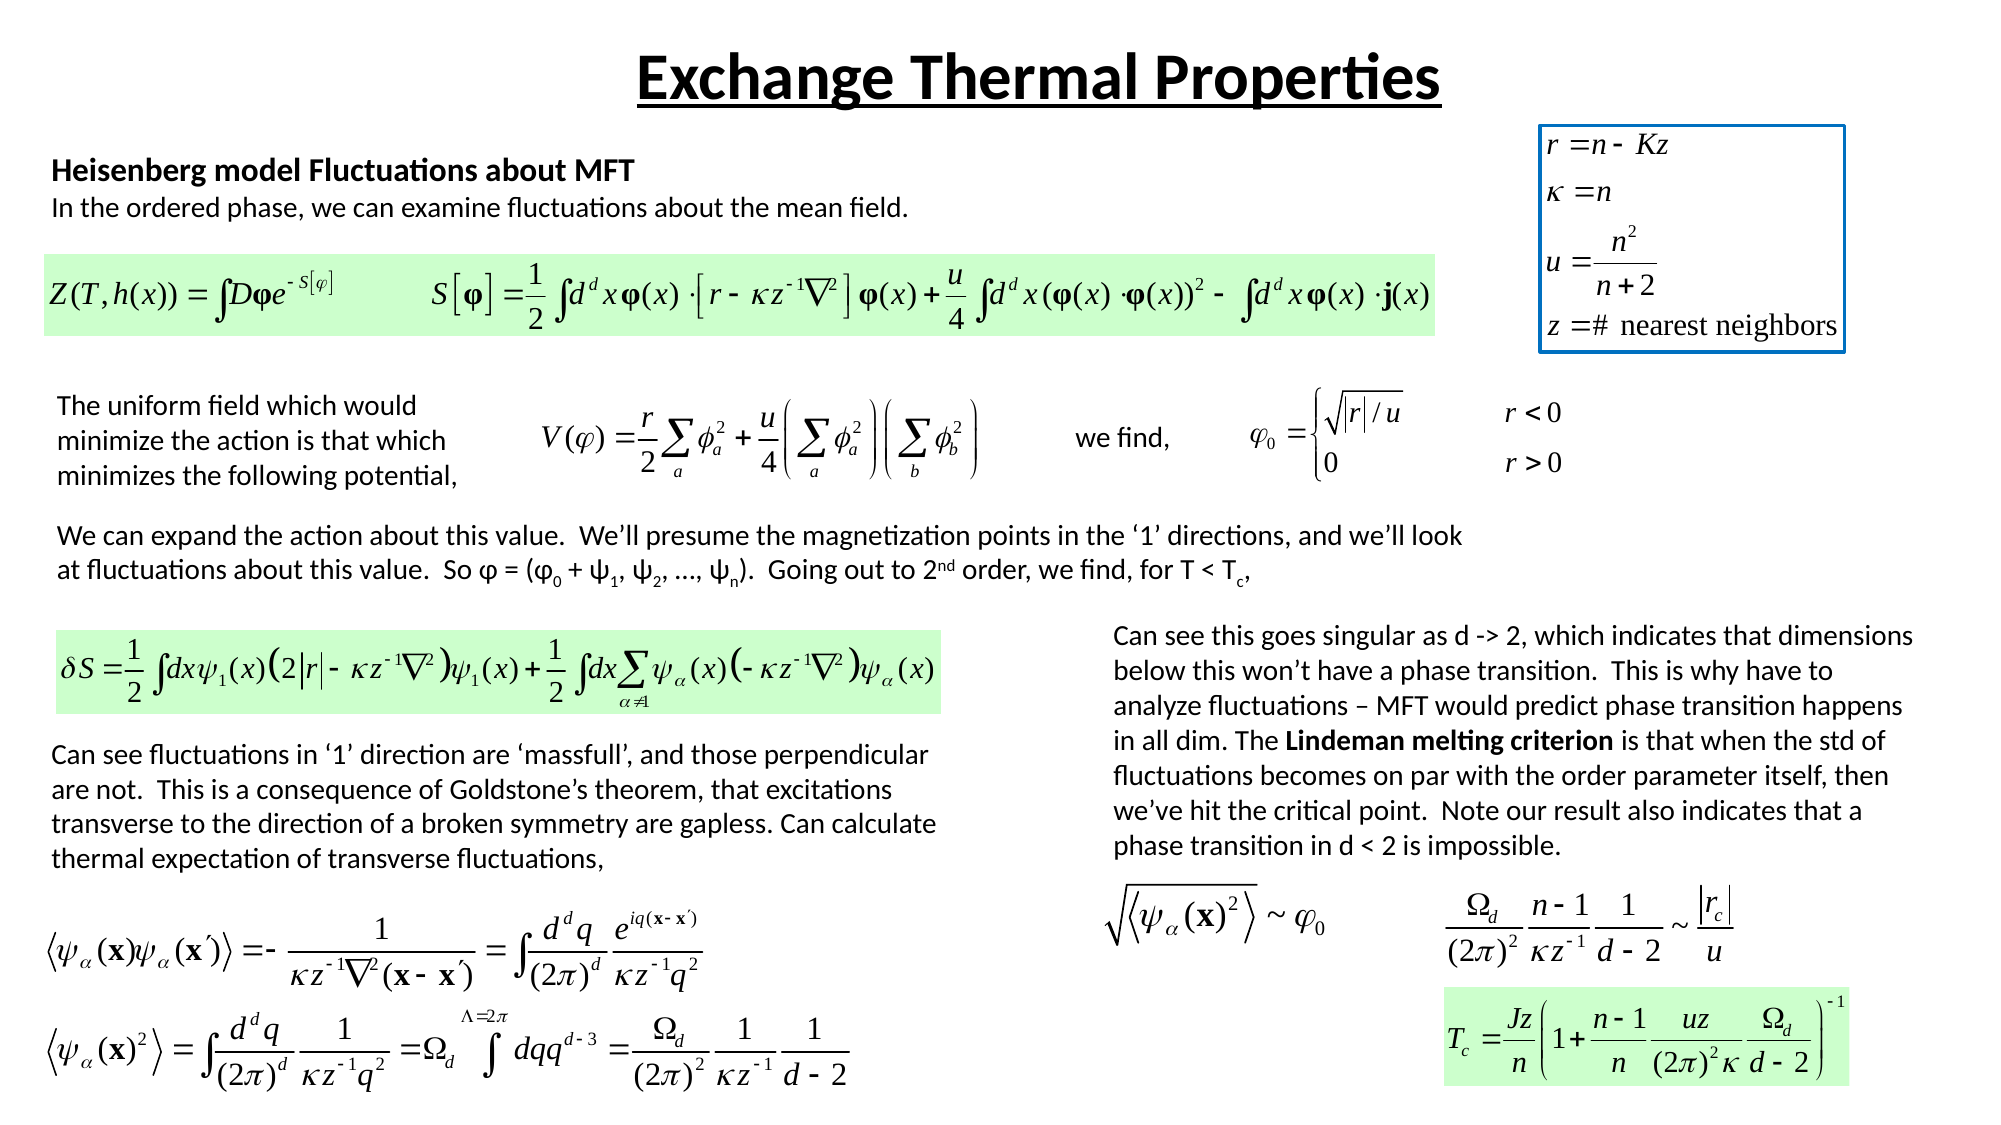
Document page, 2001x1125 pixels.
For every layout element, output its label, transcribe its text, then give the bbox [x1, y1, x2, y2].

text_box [42, 902, 856, 1103]
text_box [1541, 126, 1843, 351]
text_box Can see this goes singular as d -> 2, which indicates that dimensions below this won’t have a phase transition. This is why have to analyze fluctuations – MFT would predict phase transition happens in all dim. The Lindeman melting criterion is that when the std of fluctuations becomes on par with the order parameter itself, then we’ve hit the critical point. Note our result also indicates that a phase transition in d < 2 is impossible. [1098, 609, 1944, 869]
text_box Exchange Thermal Properties [621, 25, 1457, 121]
text_box The uniform field which would minimize the action is that which minimizes the following potential, [42, 379, 507, 499]
text_box we find, [1060, 410, 1233, 461]
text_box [1440, 879, 1741, 975]
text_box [538, 392, 987, 487]
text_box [1443, 987, 1850, 1087]
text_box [43, 254, 1435, 337]
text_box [1245, 382, 1569, 487]
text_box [56, 630, 941, 715]
text_box Can see fluctuations in ‘1’ direction are ‘massfull’, and those perpendicular are not. This is a consequence of Goldstone’s theorem, that excitations transverse to the direction of a broken symmetry are gapless. Can calculate thermal expectation of transverse fluctuations, [36, 727, 961, 883]
text_box We can expand the action about this value. We’ll presume the magnetization points in the ‘1’ directions, and we’ll look at fluctuations about this value. So φ = (φ0 + ψ1, ψ2, …, ψn). Going out to 2nd order, we find, for T < Tc, [42, 508, 1485, 598]
text_box Heisenberg model Fluctuations about MFT In the ordered phase, we can examine fluctuations about the mean field. [36, 141, 961, 231]
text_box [1098, 875, 1331, 953]
